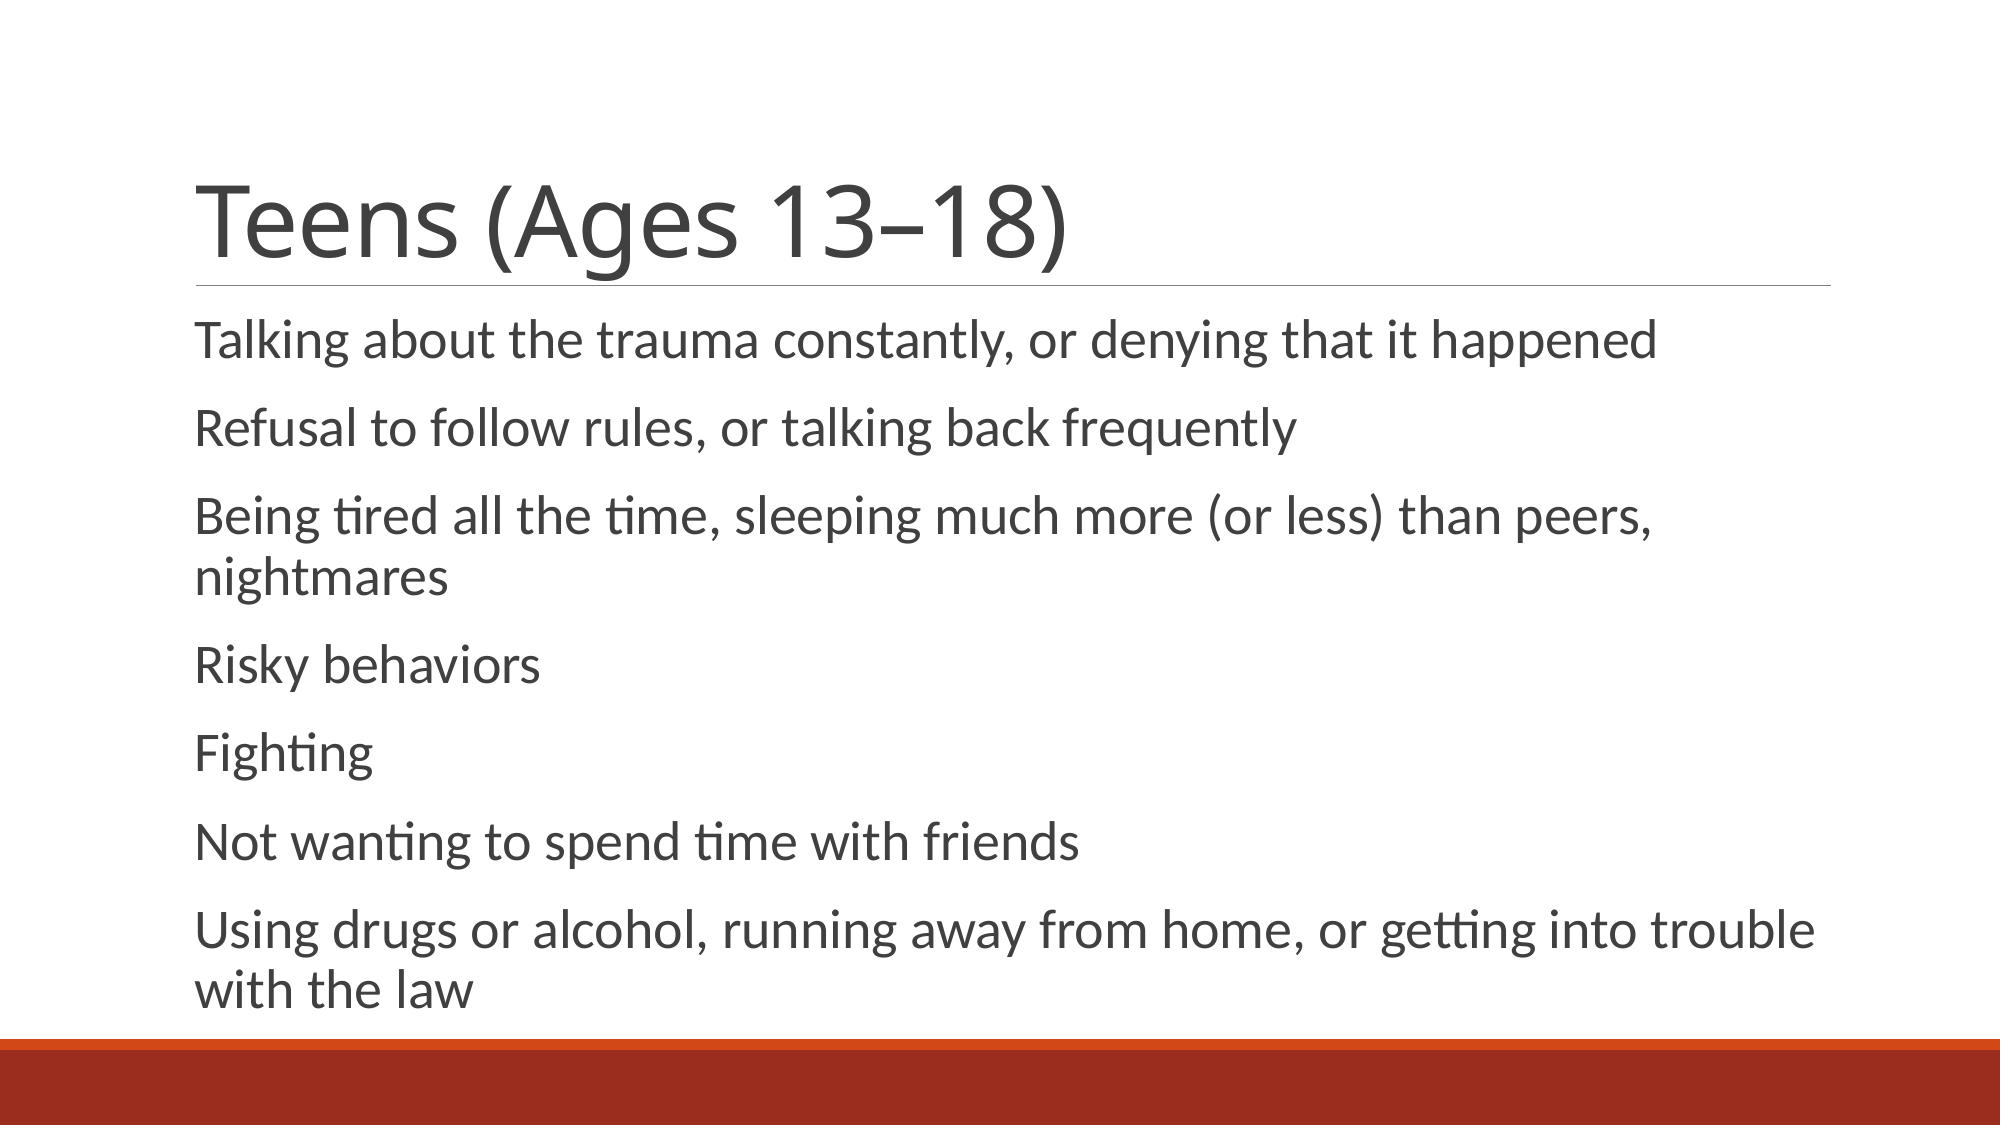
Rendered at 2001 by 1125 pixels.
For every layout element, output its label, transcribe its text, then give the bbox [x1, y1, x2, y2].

title Teens (Ages 13–18) [180, 47, 1830, 285]
list Talking about the trauma constantly, or denying that it happened Refusal to follow rules, or talking back frequently Being tired all the time, sleeping much more (or less) than peers, nightmares Risky behaviors Fighting Not wanting to spend time with friends Using drugs or alcohol, running away from home, or getting into trouble with the law [180, 302, 1830, 1032]
